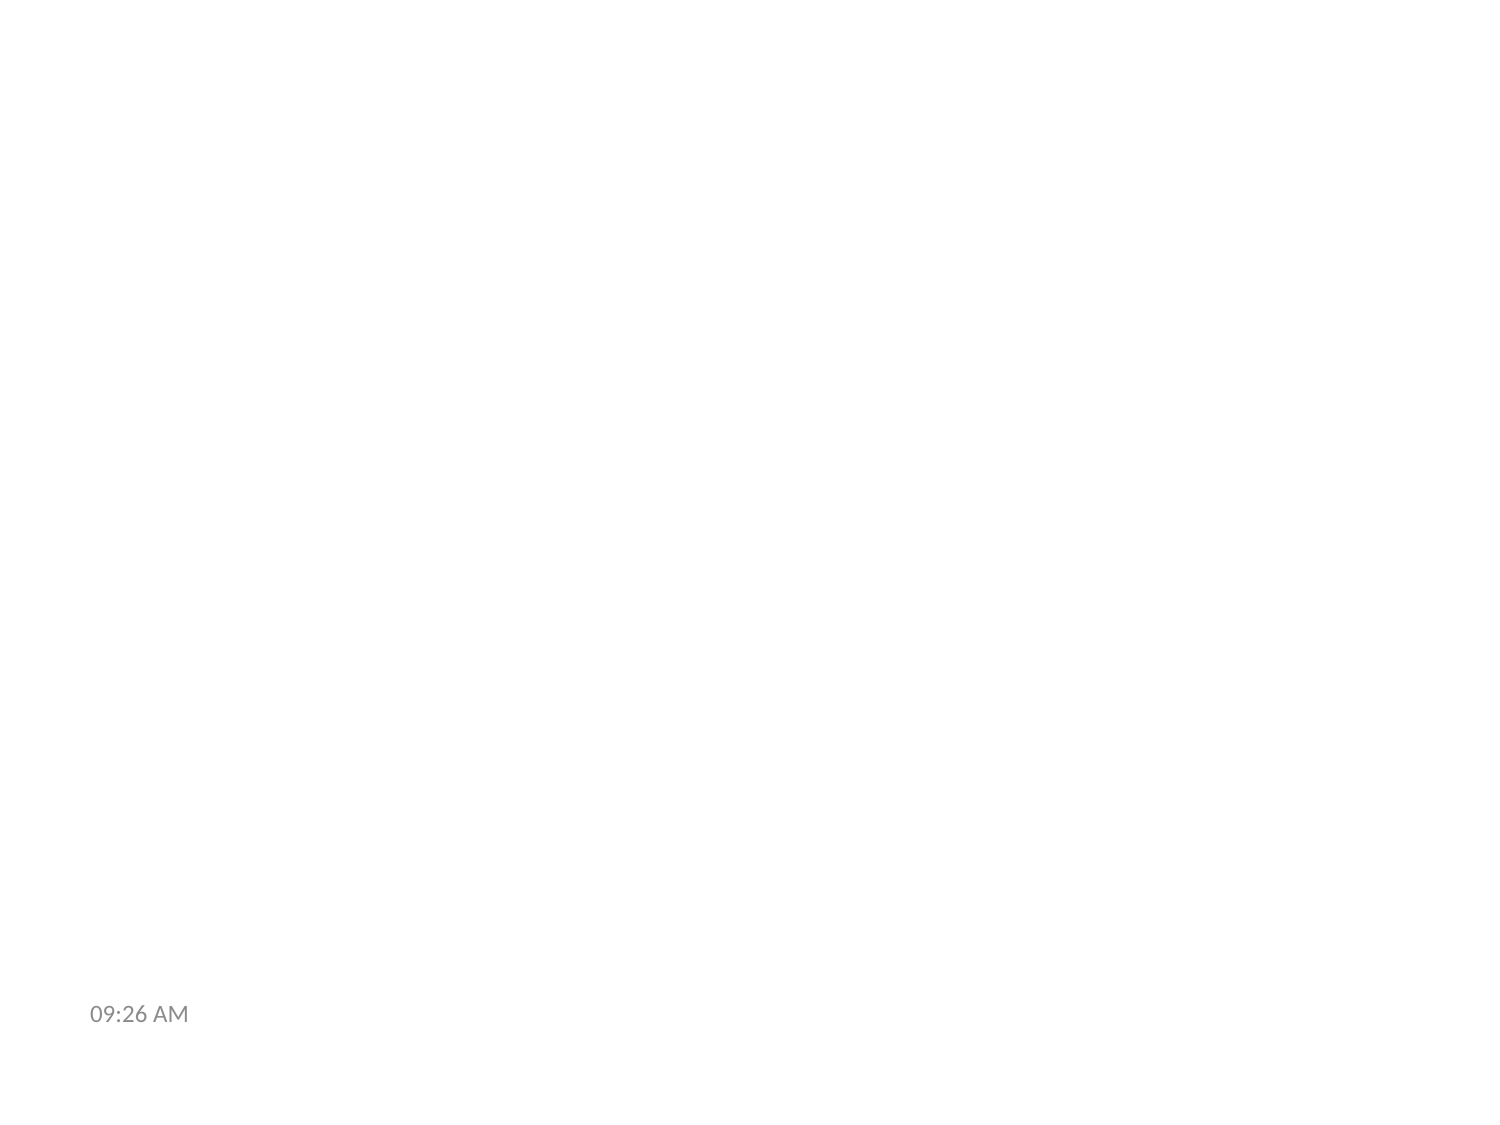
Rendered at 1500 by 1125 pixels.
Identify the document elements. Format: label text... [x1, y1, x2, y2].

text_box 3:35 PM [75, 982, 425, 1043]
